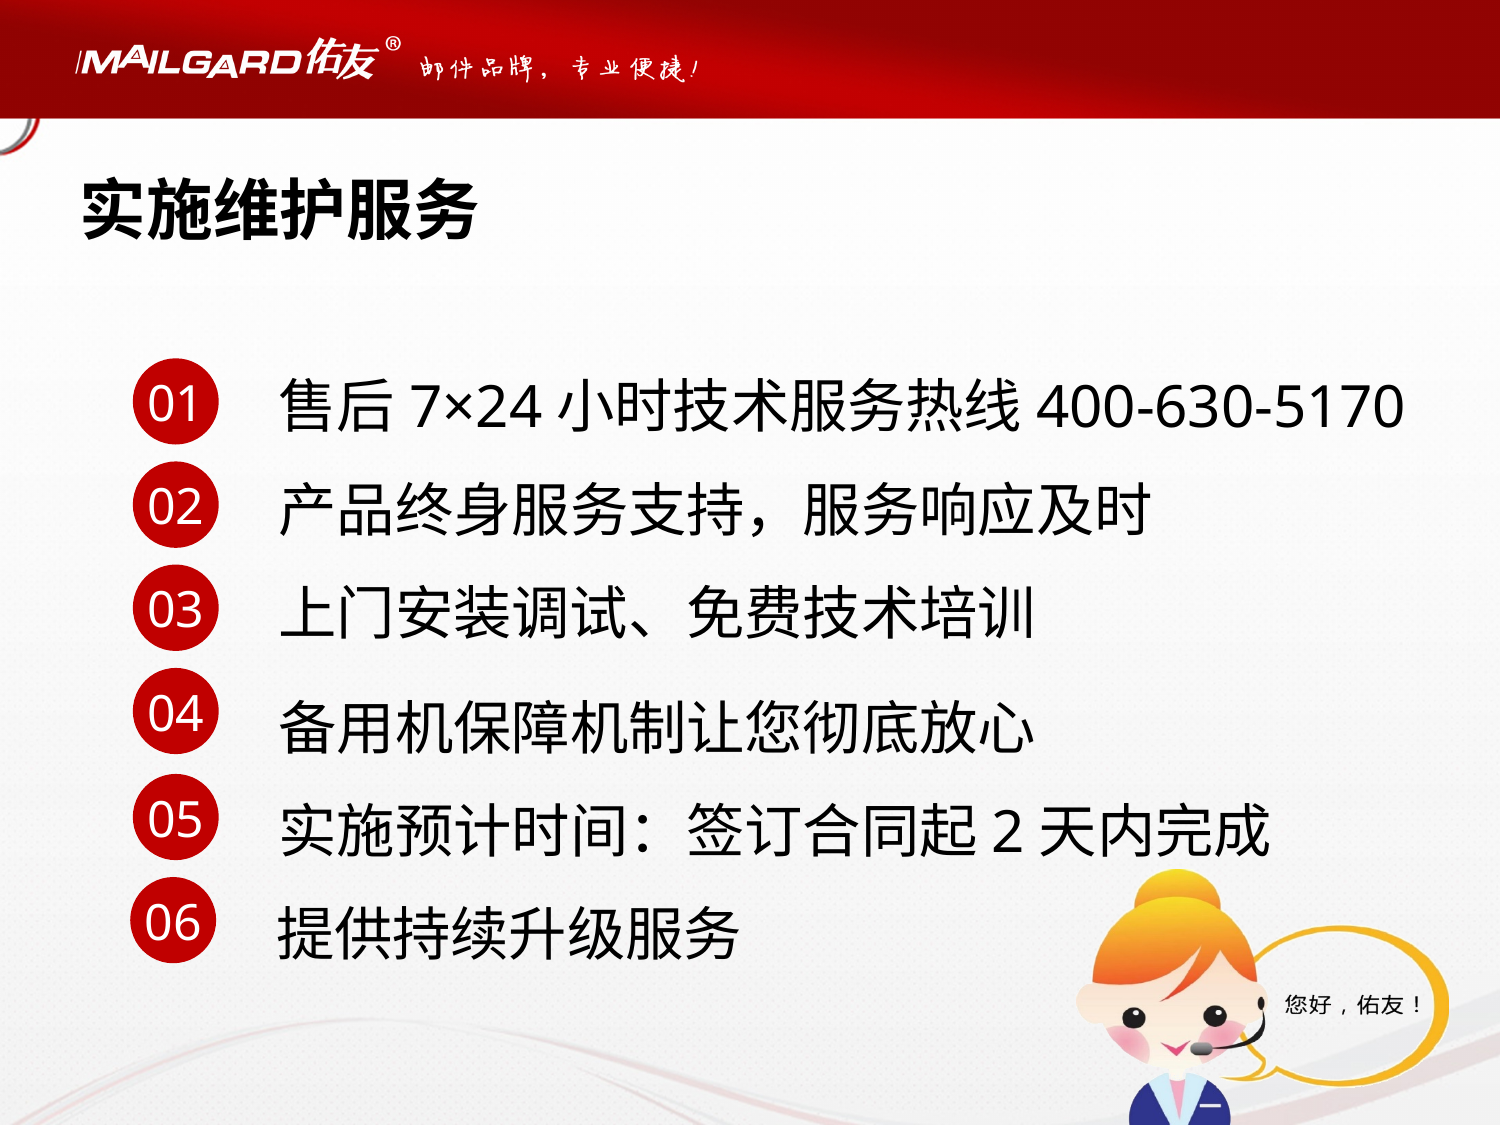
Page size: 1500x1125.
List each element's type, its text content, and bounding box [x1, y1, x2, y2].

text_box 备用机保障机制让您彻底放心 [263, 648, 1190, 769]
text_box 04 [131, 666, 220, 756]
text_box 产品终身服务支持，服务响应及时 [264, 430, 1312, 551]
text_box 06 [129, 875, 218, 965]
picture [0, 0, 1500, 1125]
text_box 05 [131, 772, 220, 862]
text_box 实施维护服务 [64, 160, 495, 256]
text_box 售后7×24小时技术服务热线400-630-5170 [264, 327, 1500, 447]
text_box 上门安装调试、免费技术培训 [263, 533, 1190, 648]
text_box 实施预计时间：签订合同起2天内完成 [264, 751, 1400, 869]
text_box 01 [131, 357, 220, 446]
text_box 提供持续升级服务 [261, 854, 1187, 975]
text_box 02 [131, 460, 220, 549]
text_box 03 [131, 563, 220, 653]
